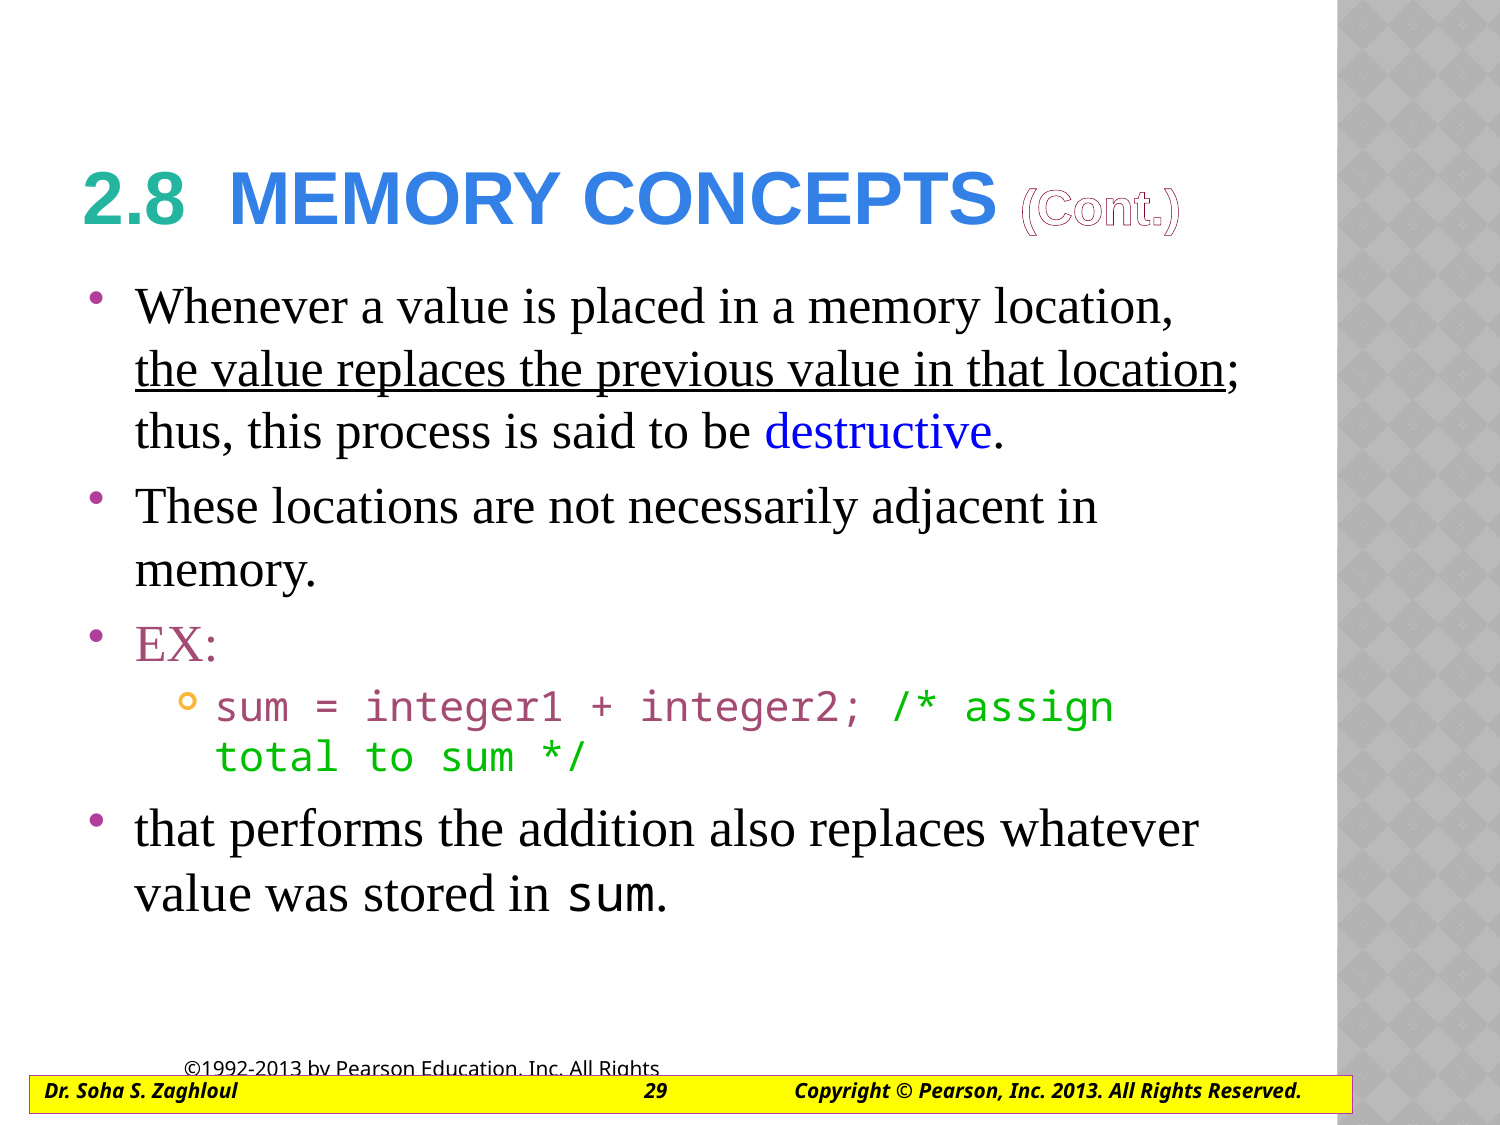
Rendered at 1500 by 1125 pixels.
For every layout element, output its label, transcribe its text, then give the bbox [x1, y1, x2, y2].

text_box Dr. Soha S. Zaghloul 29 Copyright © Pearson, Inc. 2013. All Rights Reserved. [29, 1075, 1353, 1114]
title 2.8 Memory Concepts (Cont.) [75, 52, 1263, 240]
list Whenever a value is placed in a memory location, the value replaces the previous value in that location; thus, this process is said to be destructive. These locations are not necessarily adjacent in memory. EX: sum = integer1 + integer2; /* assign total to sum */ that performs the addition also replaces whatever value was stored in sum. [75, 264, 1263, 1059]
